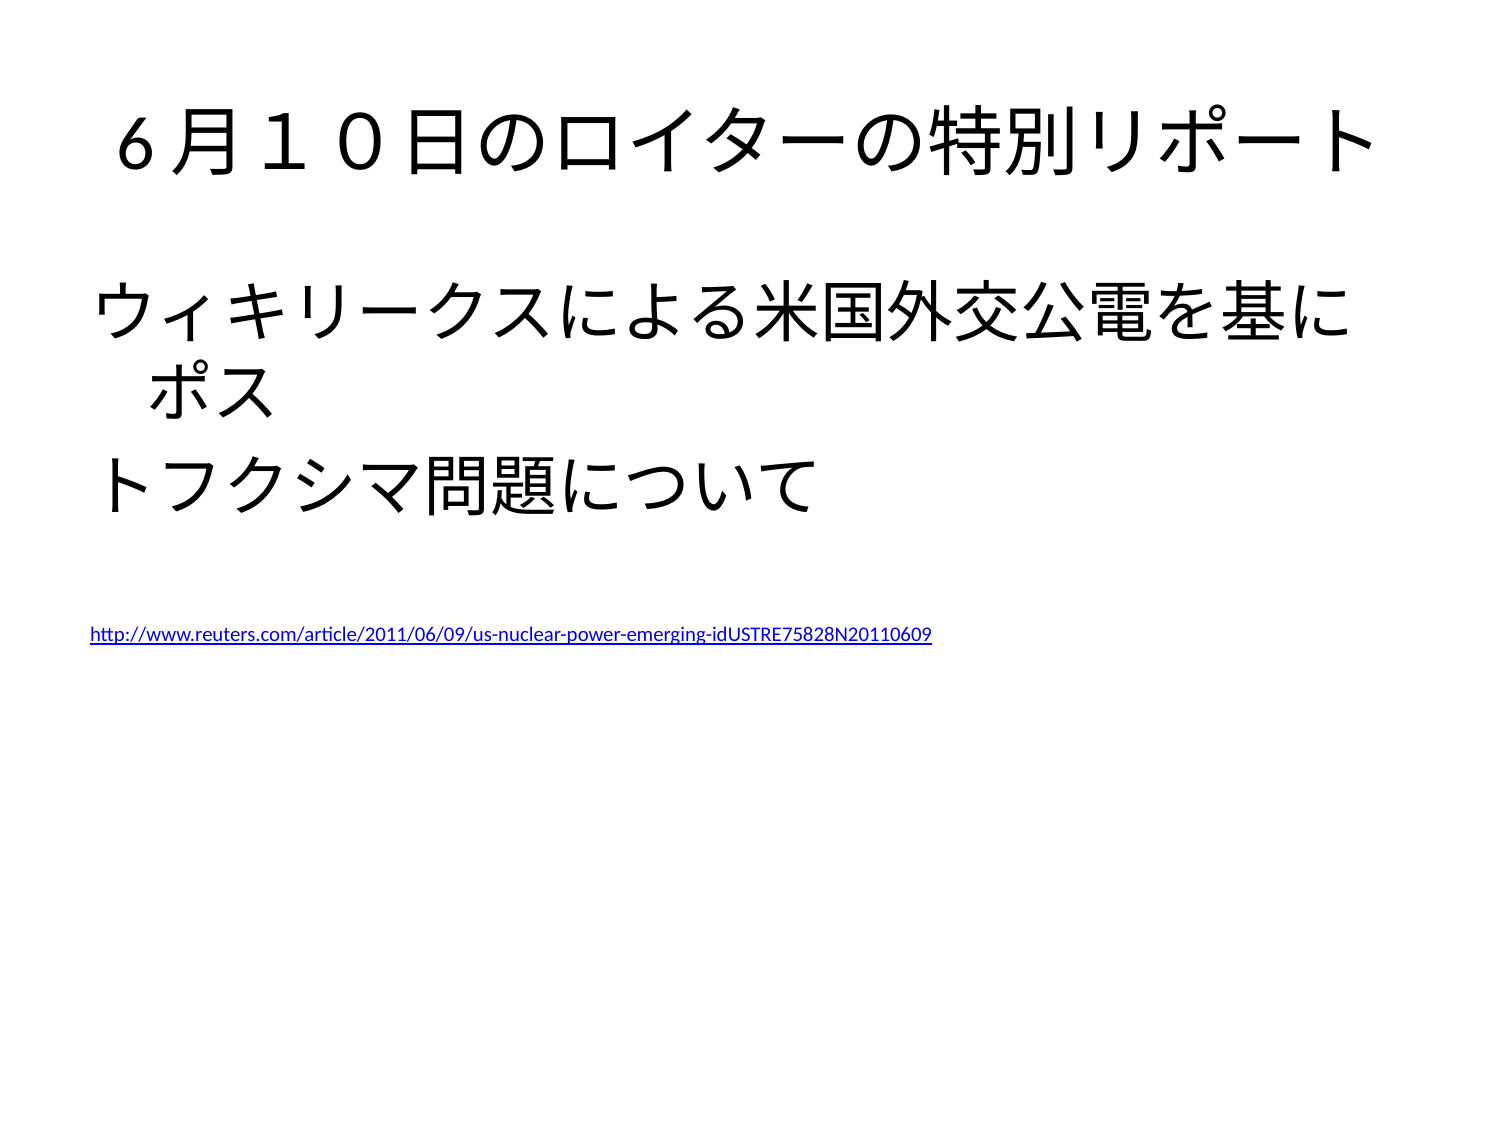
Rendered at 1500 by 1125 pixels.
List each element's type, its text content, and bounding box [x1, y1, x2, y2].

title 6月１０日のロイターの特別リポート [75, 45, 1425, 233]
list ウィキリークスによる米国外交公電を基にポス トフクシマ問題について http://www.reuters.com/article/2011/06/09/us-nuclear-power-emerging-idUSTRE75828N20110609 [75, 262, 1425, 1005]
